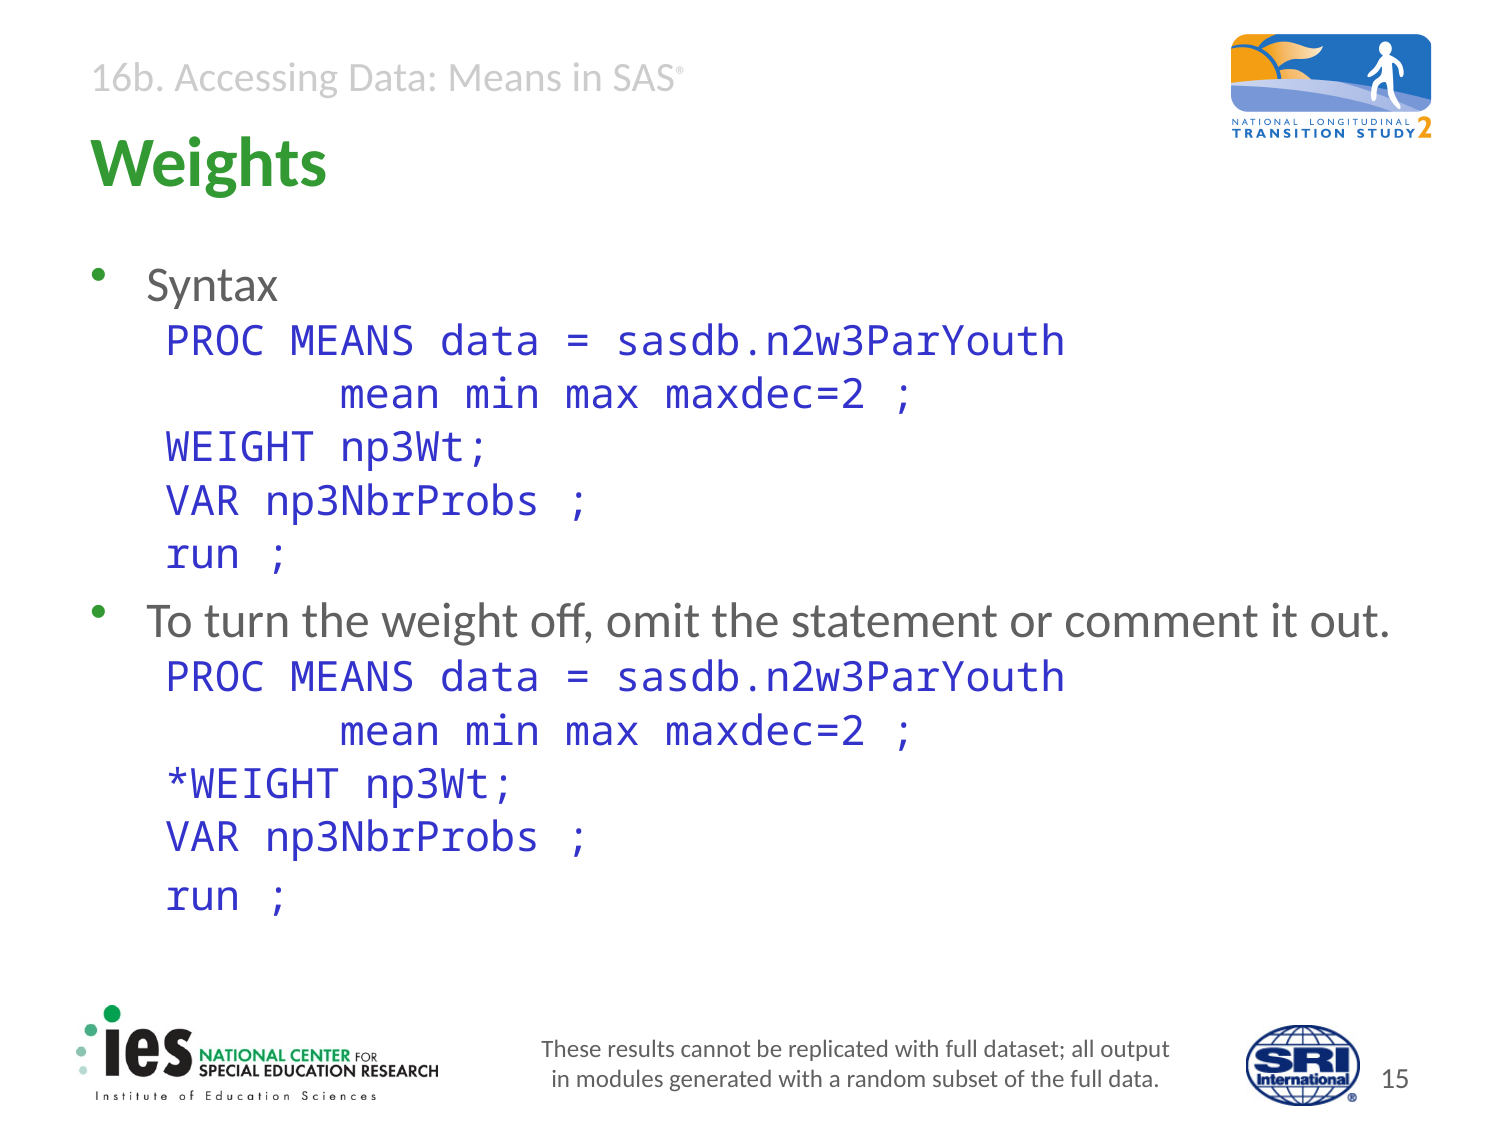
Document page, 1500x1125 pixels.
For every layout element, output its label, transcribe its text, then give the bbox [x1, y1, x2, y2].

slide_number 14 [1321, 1051, 1426, 1125]
picture [76, 1005, 438, 1100]
list Syntax PROC MEANS data = sasdb.n2w3ParYouth mean min max maxdec=2 ; WEIGHT np3Wt; VAR np3NbrProbs ; run ; To turn the weight off, omit the statement or comment it out. PROC MEANS data = sasdb.n2w3ParYouth mean min max maxdec=2 ; *WEIGHT np3Wt; VAR np3NbrProbs ; run ; [74, 243, 1426, 987]
title Weights [74, 90, 1426, 226]
picture [1246, 1025, 1360, 1106]
footer These results cannot be replicated with full dataset; all output in modules generated with a random subset of the full data. [437, 1024, 1276, 1104]
